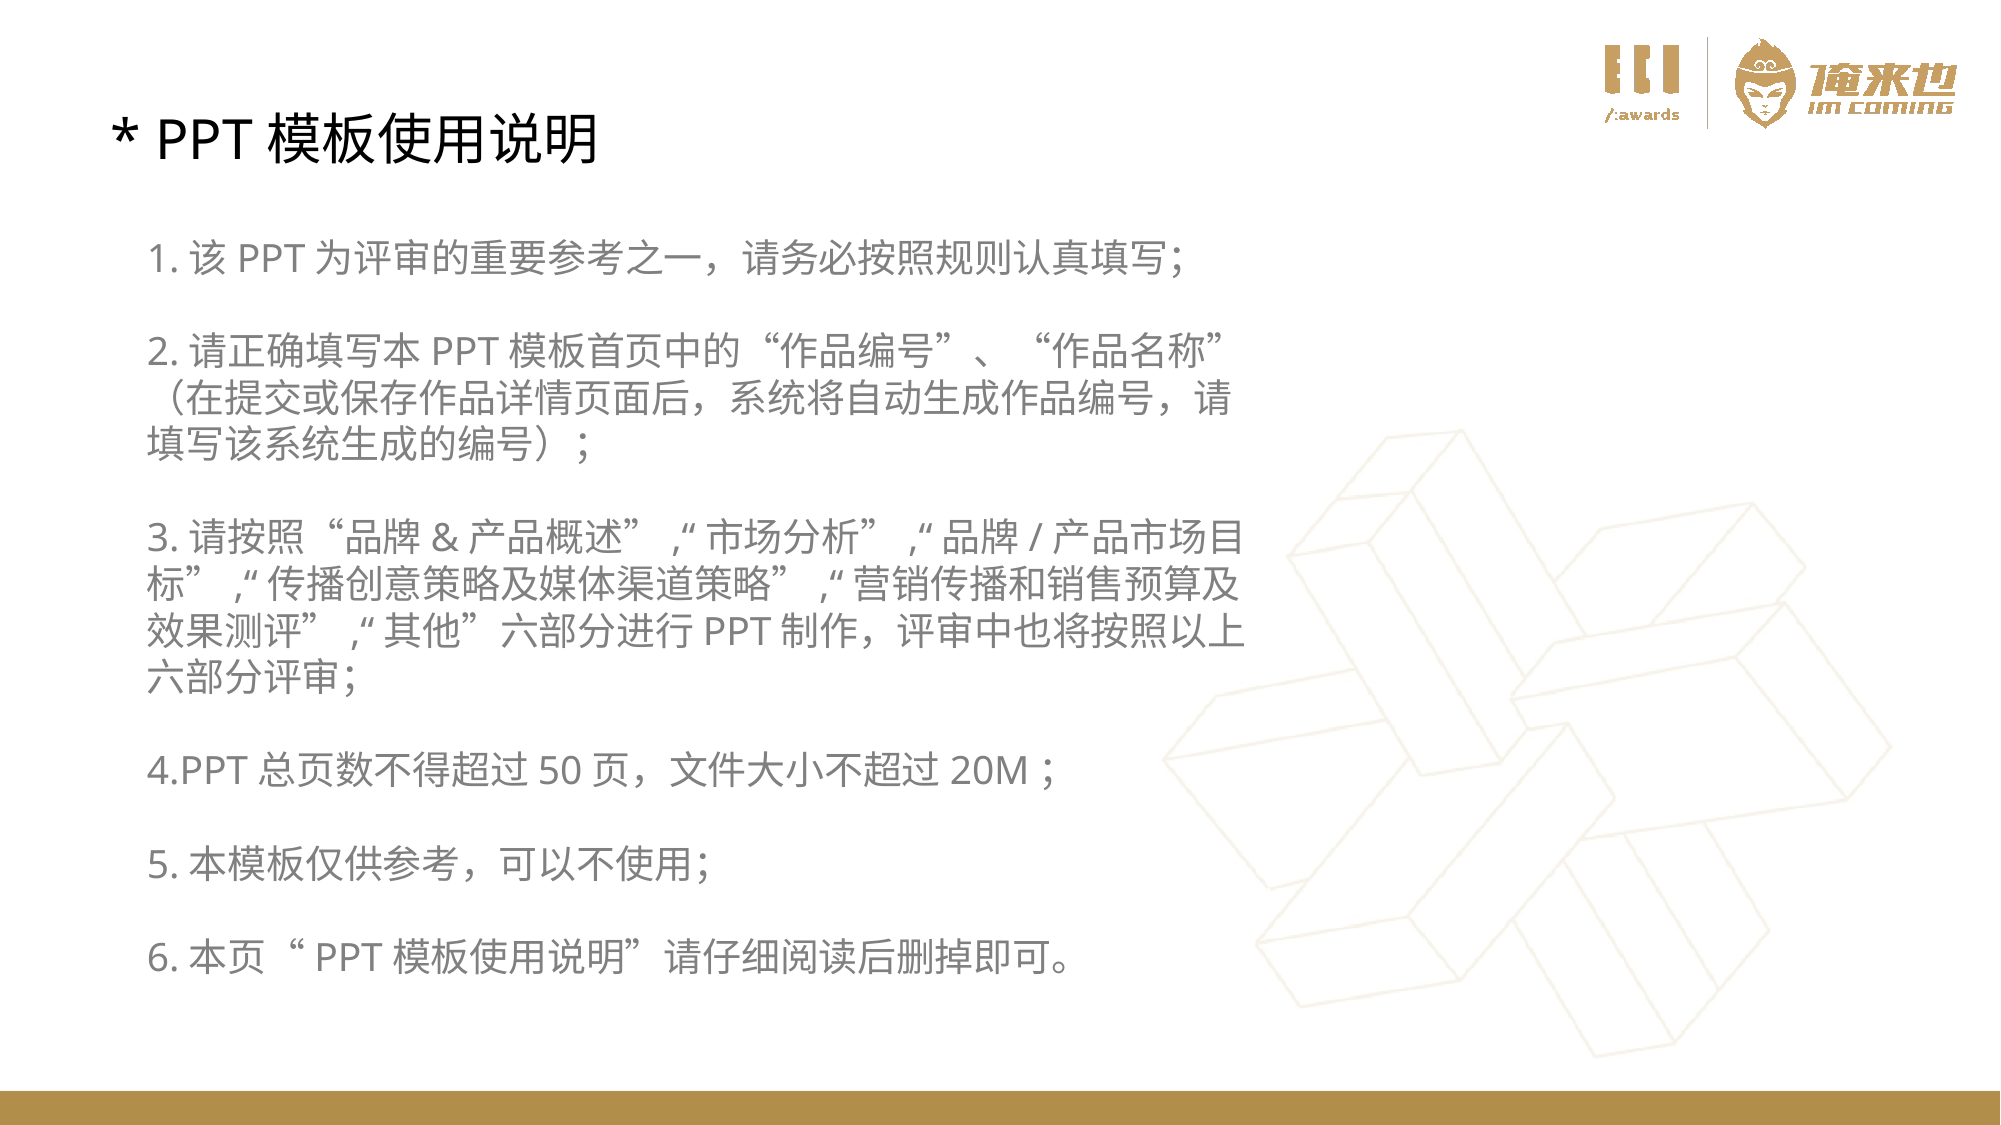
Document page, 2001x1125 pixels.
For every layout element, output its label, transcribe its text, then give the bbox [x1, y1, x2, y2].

text_box 1.该PPT为评审的重要参考之一，请务必按照规则认真填写； 2.请正确填写本PPT模板首页中的“作品编号”、“作品名称”（在提交或保存作品详情页面后，系统将自动生成作品编号，请填写该系统生成的编号）； 3.请按照“品牌&产品概述”,“市场分析”,“品牌/产品市场目标”,“传播创意策略及媒体渠道策略”,“营销传播和销售预算及效果测评”,“其他”六部分进行PPT制作，评审中也将按照以上六部分评审； 4.PPT总页数不得超过50页，文件大小不超过20M； 5.本模板仅供参考，可以不使用； 6.本页“PPT模板使用说明”请仔细阅读后删掉即可。 [132, 226, 1285, 1093]
text_box * PPT模板使用说明 [95, 96, 1061, 179]
picture [0, 0, 2000, 1125]
